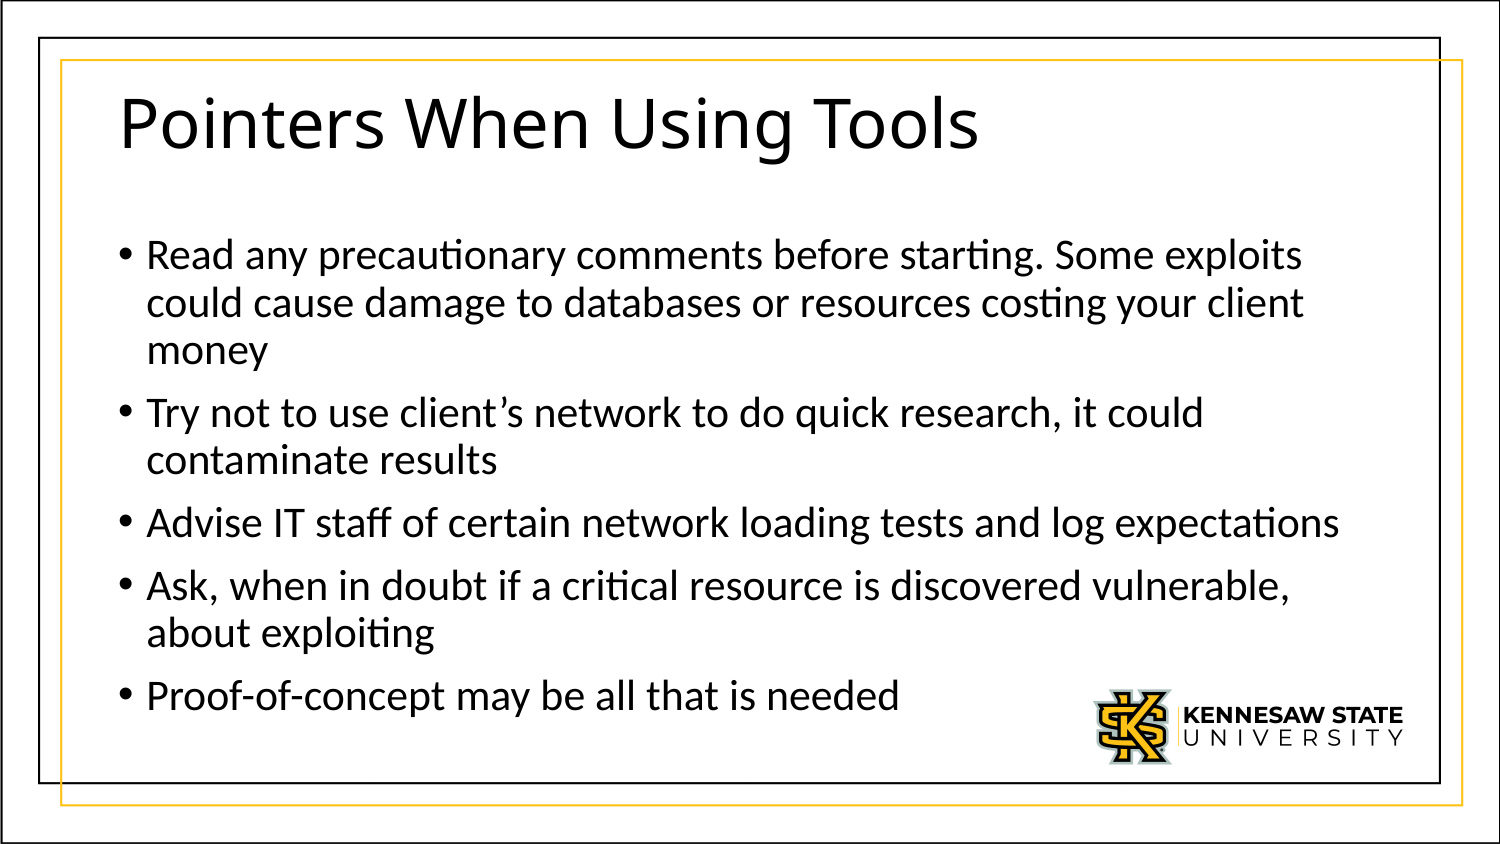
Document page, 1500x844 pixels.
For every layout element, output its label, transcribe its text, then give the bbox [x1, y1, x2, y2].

picture [0, 0, 1500, 844]
list Read any precautionary comments before starting. Some exploits could cause damage to databases or resources costing your client money Try not to use client’s network to do quick research, it could contaminate results Advise IT staff of certain network loading tests and log expectations Ask, when in doubt if a critical resource is discovered vulnerable, about exploiting Proof-of-concept may be all that is needed [103, 224, 1397, 760]
title Pointers When Using Tools [103, 44, 1397, 208]
